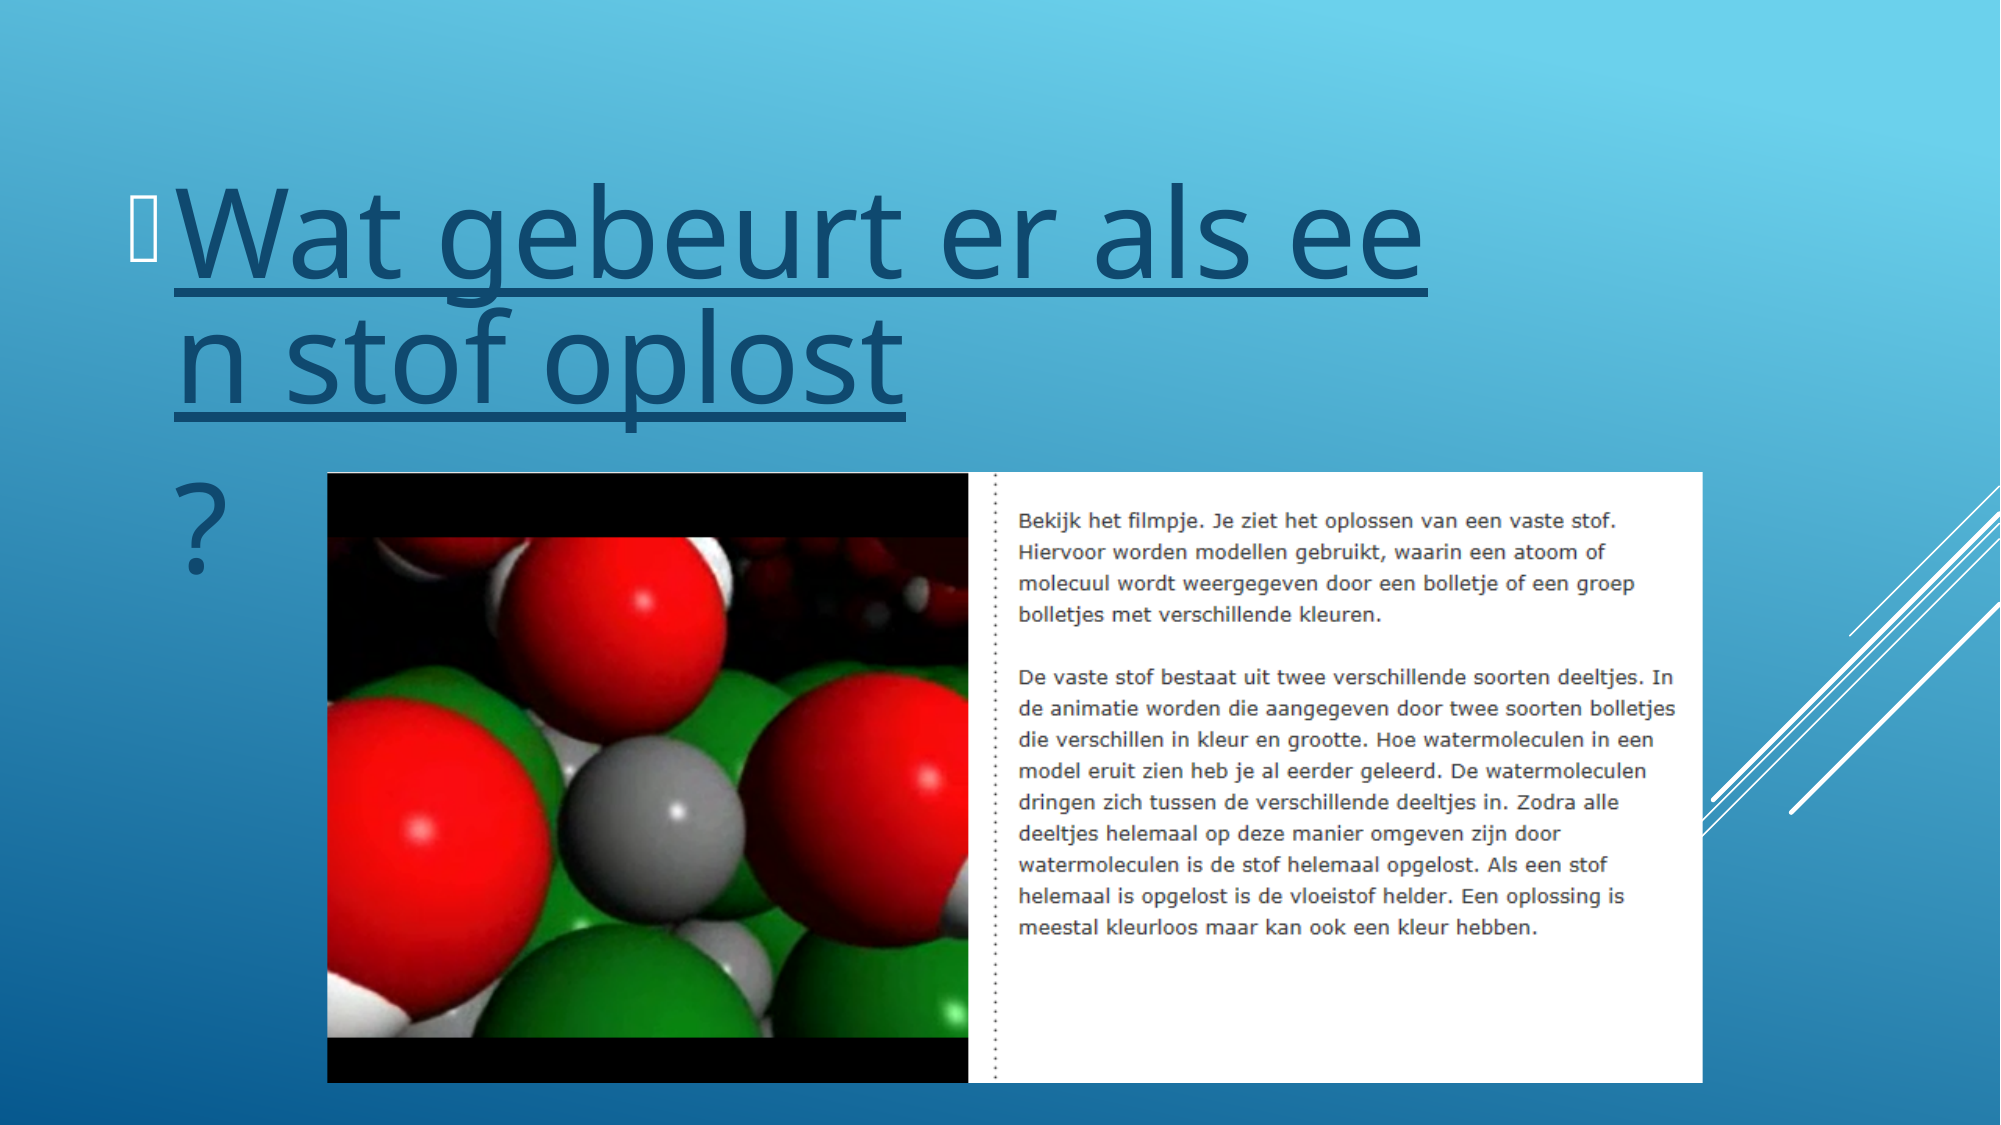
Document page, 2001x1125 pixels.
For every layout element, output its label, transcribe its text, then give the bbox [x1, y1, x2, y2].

picture [327, 471, 1704, 1083]
list Wat gebeurt er als een stof oplost? [112, 112, 1513, 515]
